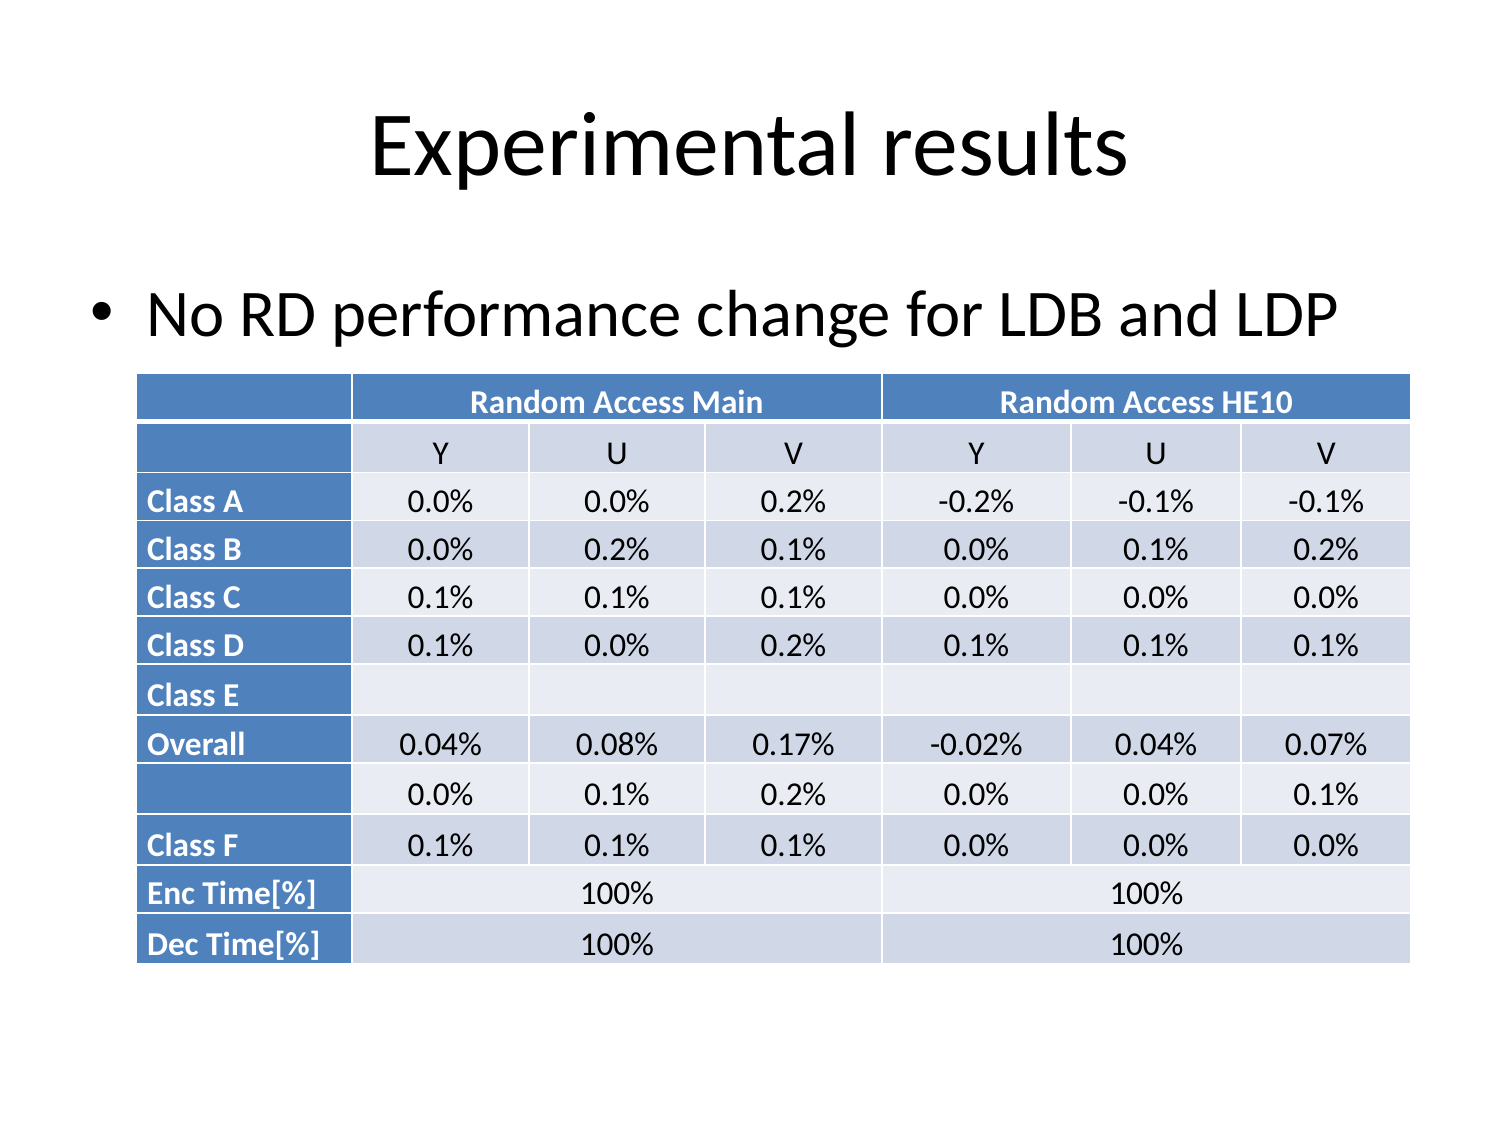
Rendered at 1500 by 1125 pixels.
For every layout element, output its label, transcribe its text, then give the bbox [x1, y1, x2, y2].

table_cell 0.2% [706, 617, 881, 663]
table_cell 0.2% [1242, 521, 1410, 567]
title Experimental results [75, 45, 1425, 233]
table_cell 0.08% [530, 716, 704, 762]
table_cell 100% [353, 866, 881, 912]
table_cell 0.1% [353, 569, 528, 615]
table_cell 0.0% [883, 569, 1070, 615]
table_cell 0.1% [706, 521, 881, 567]
table_cell 0.0% [1242, 569, 1410, 615]
table_cell 0.0% [1072, 764, 1240, 813]
table_cell 0.0% [1242, 815, 1410, 864]
table_cell 0.0% [883, 815, 1070, 864]
table_cell 0.0% [353, 473, 528, 520]
table_cell 0.1% [1072, 521, 1240, 567]
table_cell 100% [353, 914, 881, 963]
table_cell -0.02% [883, 716, 1070, 762]
table_cell Overall [137, 716, 351, 762]
table_cell 0.2% [706, 473, 881, 520]
table_cell 0.1% [706, 569, 881, 615]
table_cell 0.0% [530, 473, 704, 520]
table_cell -0.1% [1242, 473, 1410, 520]
table_cell 0.0% [353, 521, 528, 567]
table_cell Class A [137, 473, 351, 520]
table_cell Dec Time[%] [137, 914, 351, 963]
table_cell 0.04% [1072, 716, 1240, 762]
table_cell 0.04% [353, 716, 528, 762]
table_cell U [1072, 424, 1240, 472]
table_cell 100% [883, 866, 1410, 912]
table_cell 0.0% [883, 521, 1070, 567]
table_cell 0.1% [706, 815, 881, 864]
table_header Random Access HE10 [883, 374, 1410, 419]
table_cell Y [883, 424, 1070, 472]
table_cell 0.0% [530, 617, 704, 663]
table_cell 100% [883, 914, 1410, 963]
table_cell 0.1% [353, 815, 528, 864]
table_cell V [706, 424, 881, 472]
table_cell 0.1% [1242, 764, 1410, 813]
table_cell Y [353, 424, 528, 472]
table_cell 0.1% [883, 617, 1070, 663]
table_cell Class E [137, 665, 351, 714]
table_cell Class F [137, 815, 351, 864]
table_cell 0.1% [353, 617, 528, 663]
table_cell -0.2% [883, 473, 1070, 520]
table_cell V [1242, 424, 1410, 472]
table_cell 0.07% [1242, 716, 1410, 762]
table_cell [1242, 665, 1410, 714]
table_cell 0.1% [530, 764, 704, 813]
table_cell Class D [137, 617, 351, 663]
table_cell [706, 665, 881, 714]
table_cell 0.1% [530, 569, 704, 615]
table_cell 0.2% [530, 521, 704, 567]
table_cell 0.1% [1072, 617, 1240, 663]
table_cell [1072, 665, 1240, 714]
table_cell 0.2% [706, 764, 881, 813]
table_cell -0.1% [1072, 473, 1240, 520]
table_cell 0.1% [530, 815, 704, 864]
table_cell [530, 665, 704, 714]
table_cell 0.1% [1242, 617, 1410, 663]
table_header Random Access Main [353, 374, 881, 419]
table_cell [137, 424, 351, 472]
table_cell 0.0% [1072, 815, 1240, 864]
table_cell [883, 665, 1070, 714]
table_cell U [530, 424, 704, 472]
table_header [137, 374, 351, 419]
table_cell Class C [137, 569, 351, 615]
table_cell 0.0% [1072, 569, 1240, 615]
list No RD performance change for LDB and LDP [75, 262, 1425, 1005]
table_cell 0.0% [883, 764, 1070, 813]
table_cell Class B [137, 521, 351, 567]
table_cell 0.0% [353, 764, 528, 813]
table_cell [353, 665, 528, 714]
table_cell [137, 764, 351, 813]
table_cell 0.17% [706, 716, 881, 762]
table_cell Enc Time[%] [137, 866, 351, 912]
